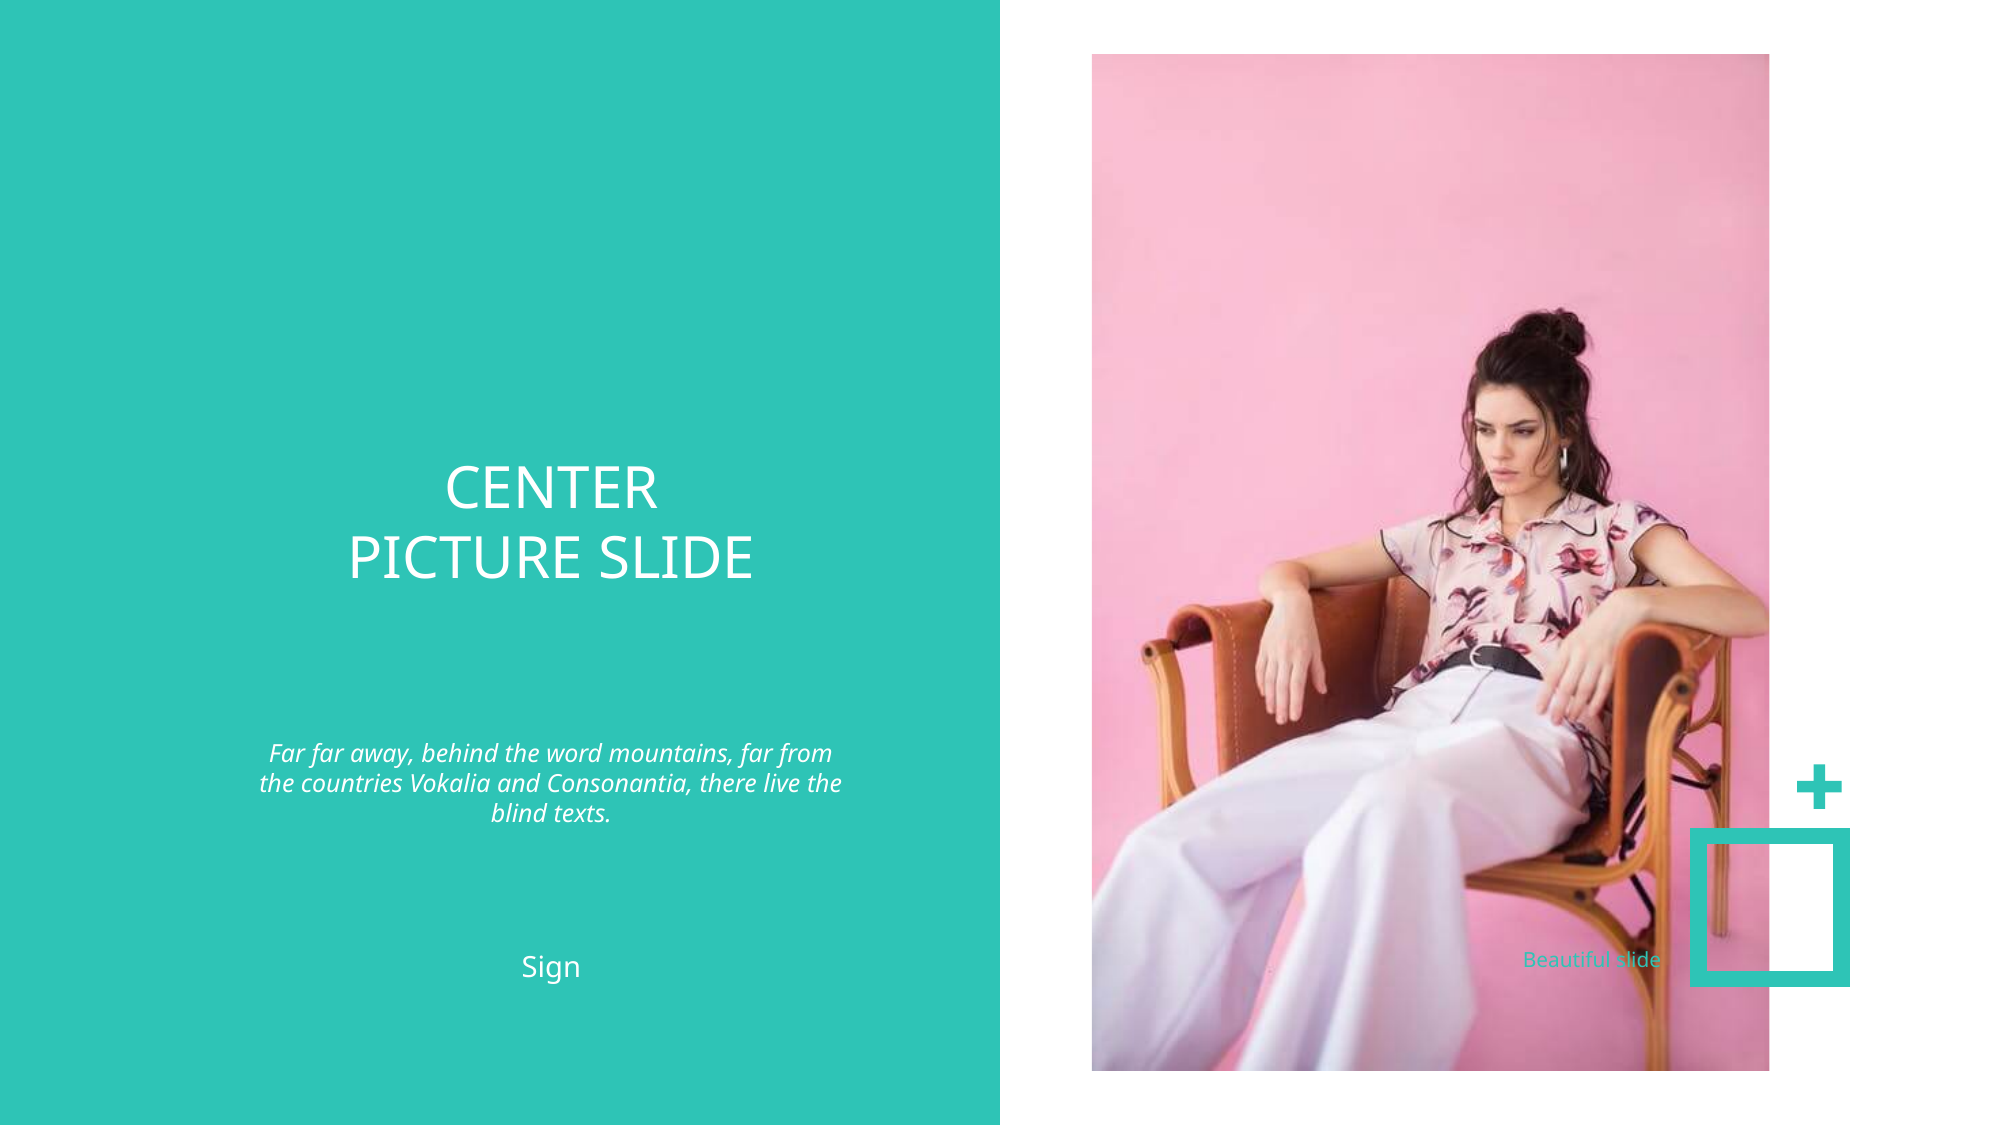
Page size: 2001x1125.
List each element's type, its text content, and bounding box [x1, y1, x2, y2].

text_box [1796, 763, 1843, 810]
text_box [1770, 835, 1843, 980]
text_box CENTER PICTURE SLIDE [332, 443, 771, 598]
text_box Far far away, behind the word mountains, far from the countries Vokalia and Consonantia, there live the blind texts. [239, 730, 863, 835]
text_box Sign [506, 941, 596, 991]
picture [1091, 54, 1770, 1071]
text_box [0, 0, 1001, 1125]
